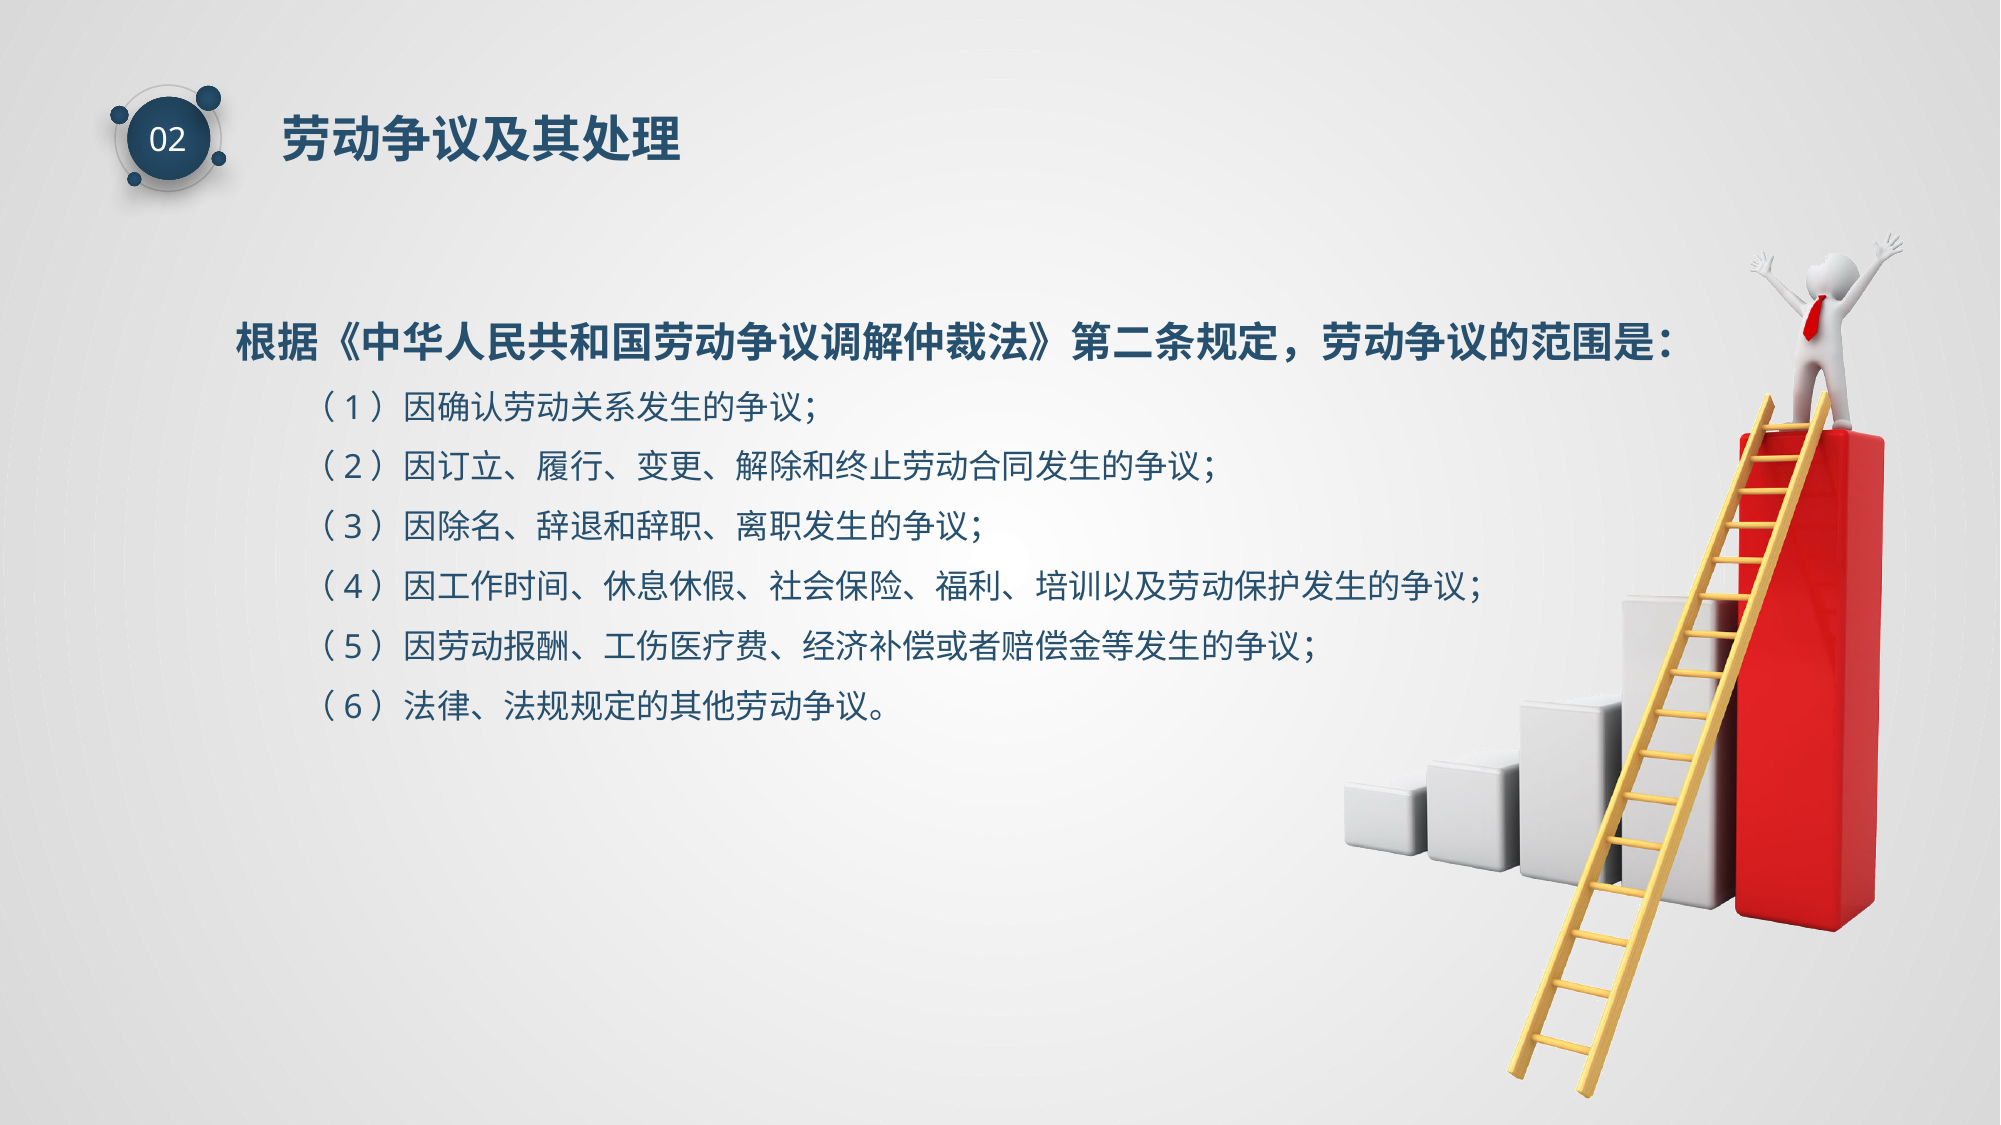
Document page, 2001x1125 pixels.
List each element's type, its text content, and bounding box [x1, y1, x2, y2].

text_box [110, 85, 226, 192]
text_box 根据《中华人民共和国劳动争议调解仲裁法》第二条规定，劳动争议的范围是： （1）因确认劳动关系发生的争议； （2）因订立、履行、变更、解除和终止劳动合同发生的争议； （3）因除名、辞退和辞职、离职发生的争议； （4）因工作时间、休息休假、社会保险、福利、培训以及劳动保护发生的争议； （5）因劳动报酬、工伤医疗费、经济补偿或者赔偿金等发生的争议； （6）法律、法规规定的其他劳动争议。 [220, 283, 1272, 733]
picture [1272, 199, 2000, 1123]
text_box 劳动争议及其处理 [266, 100, 697, 176]
